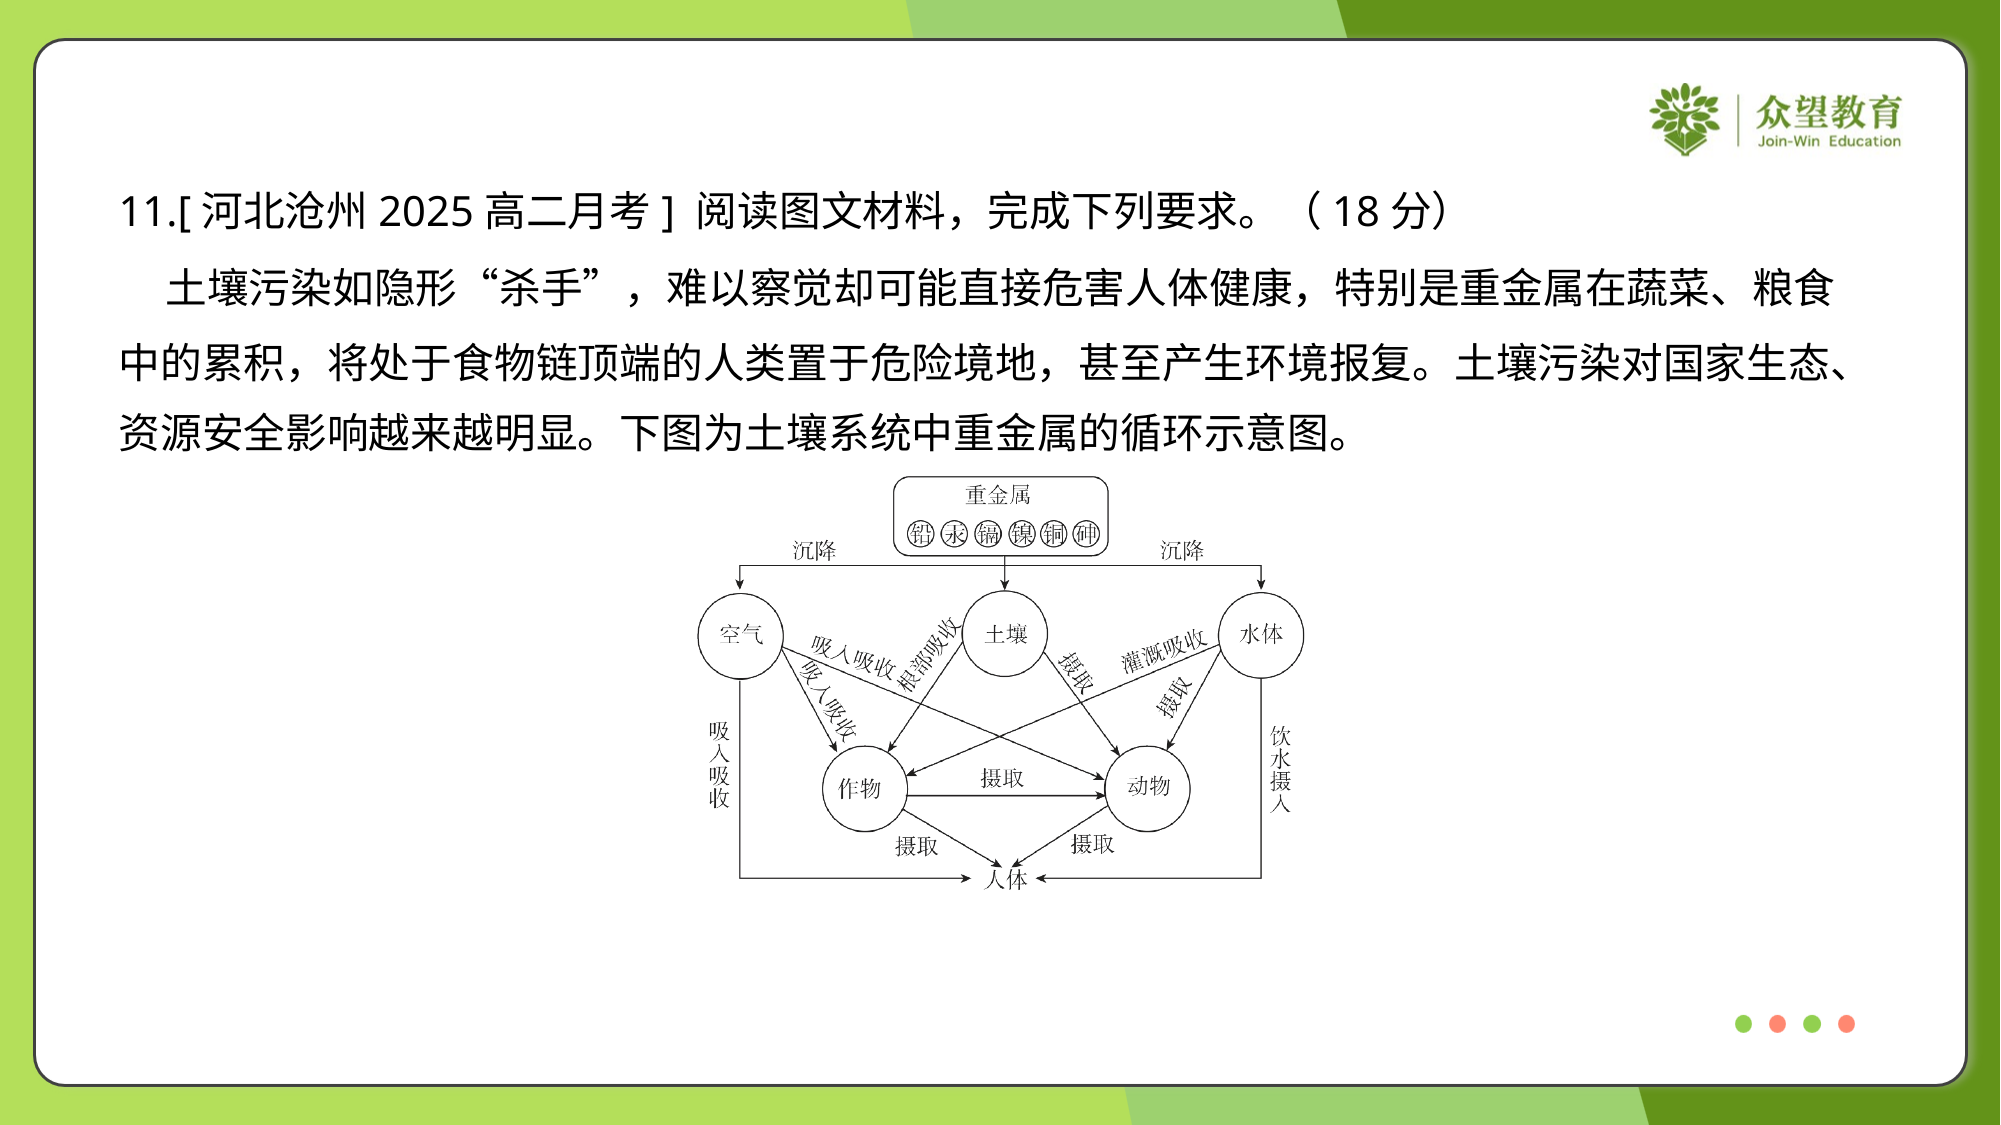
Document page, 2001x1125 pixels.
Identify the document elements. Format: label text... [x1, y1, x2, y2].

text_box 11.[河北沧州2025高二月考] 阅读图文材料，完成下列要求。（18分） 土壤污染如隐形“杀手”，难以察觉却可能直接危害人体健康，特别是重金属在蔬菜、粮食 中的累积，将处于食物链顶端的人类置于危险境地，甚至产生环境报复。土壤污染对国家生态、 资源安全影响越来越明显。下图为土壤系统中重金属的循环示意图。 [118, 159, 1883, 450]
picture [0, 0, 2000, 1125]
